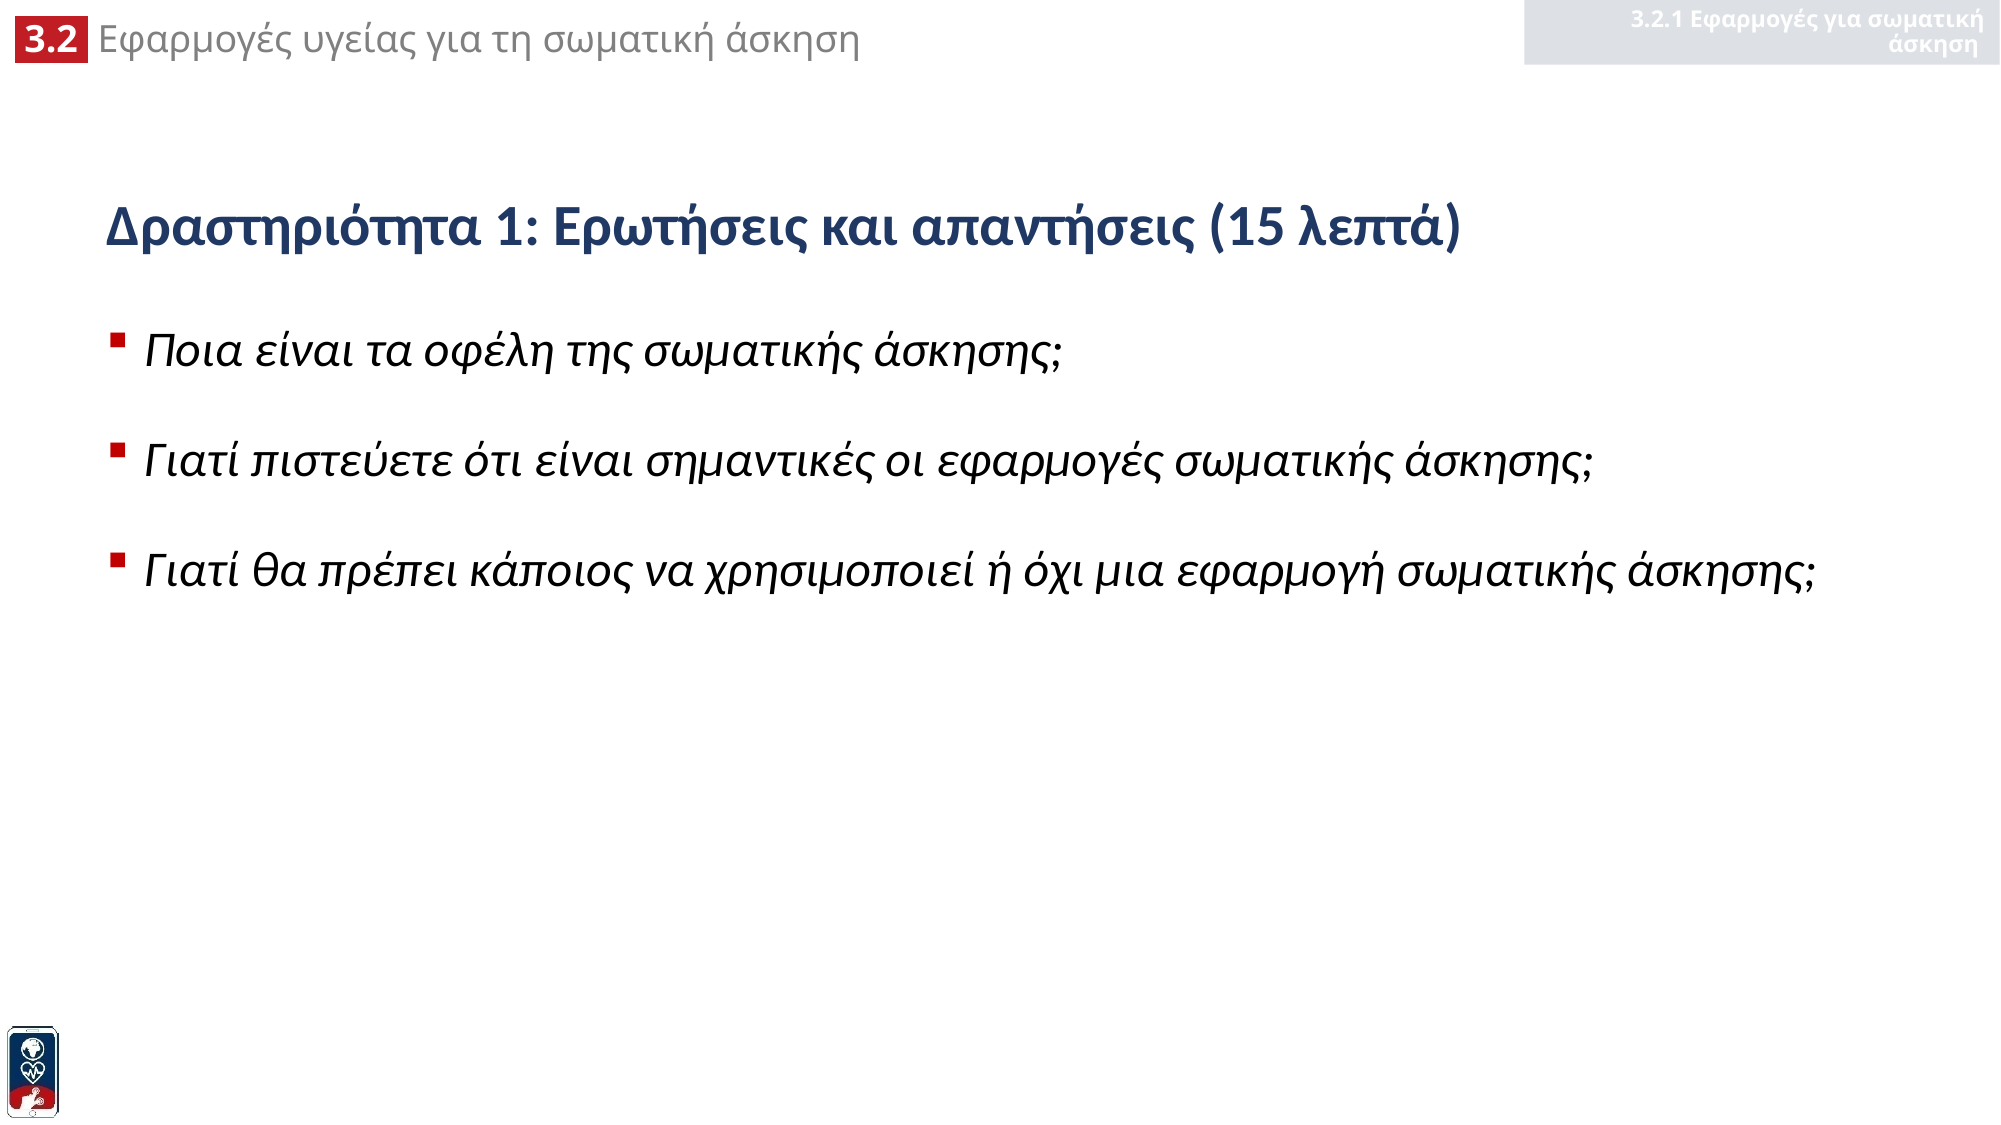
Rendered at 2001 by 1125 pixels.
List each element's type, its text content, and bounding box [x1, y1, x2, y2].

text_box 3.2.1 Εφαρμογές για σωματική άσκηση [1524, 0, 2000, 65]
title Δραστηριότητα 1: Ερωτήσεις και απαντήσεις (15 λεπτά) [91, 177, 1961, 276]
picture [7, 1026, 59, 1118]
text_box Ποια είναι τα οφέλη της σωματικής άσκησης; Γιατί πιστεύετε ότι είναι σημαντικές οι εφαρμογές σωματικής άσκησης; Γιατί θα πρέπει κάποιος να χρησιμοποιεί ή όχι μια εφαρμογή σωματικής άσκησης; [91, 308, 1909, 882]
